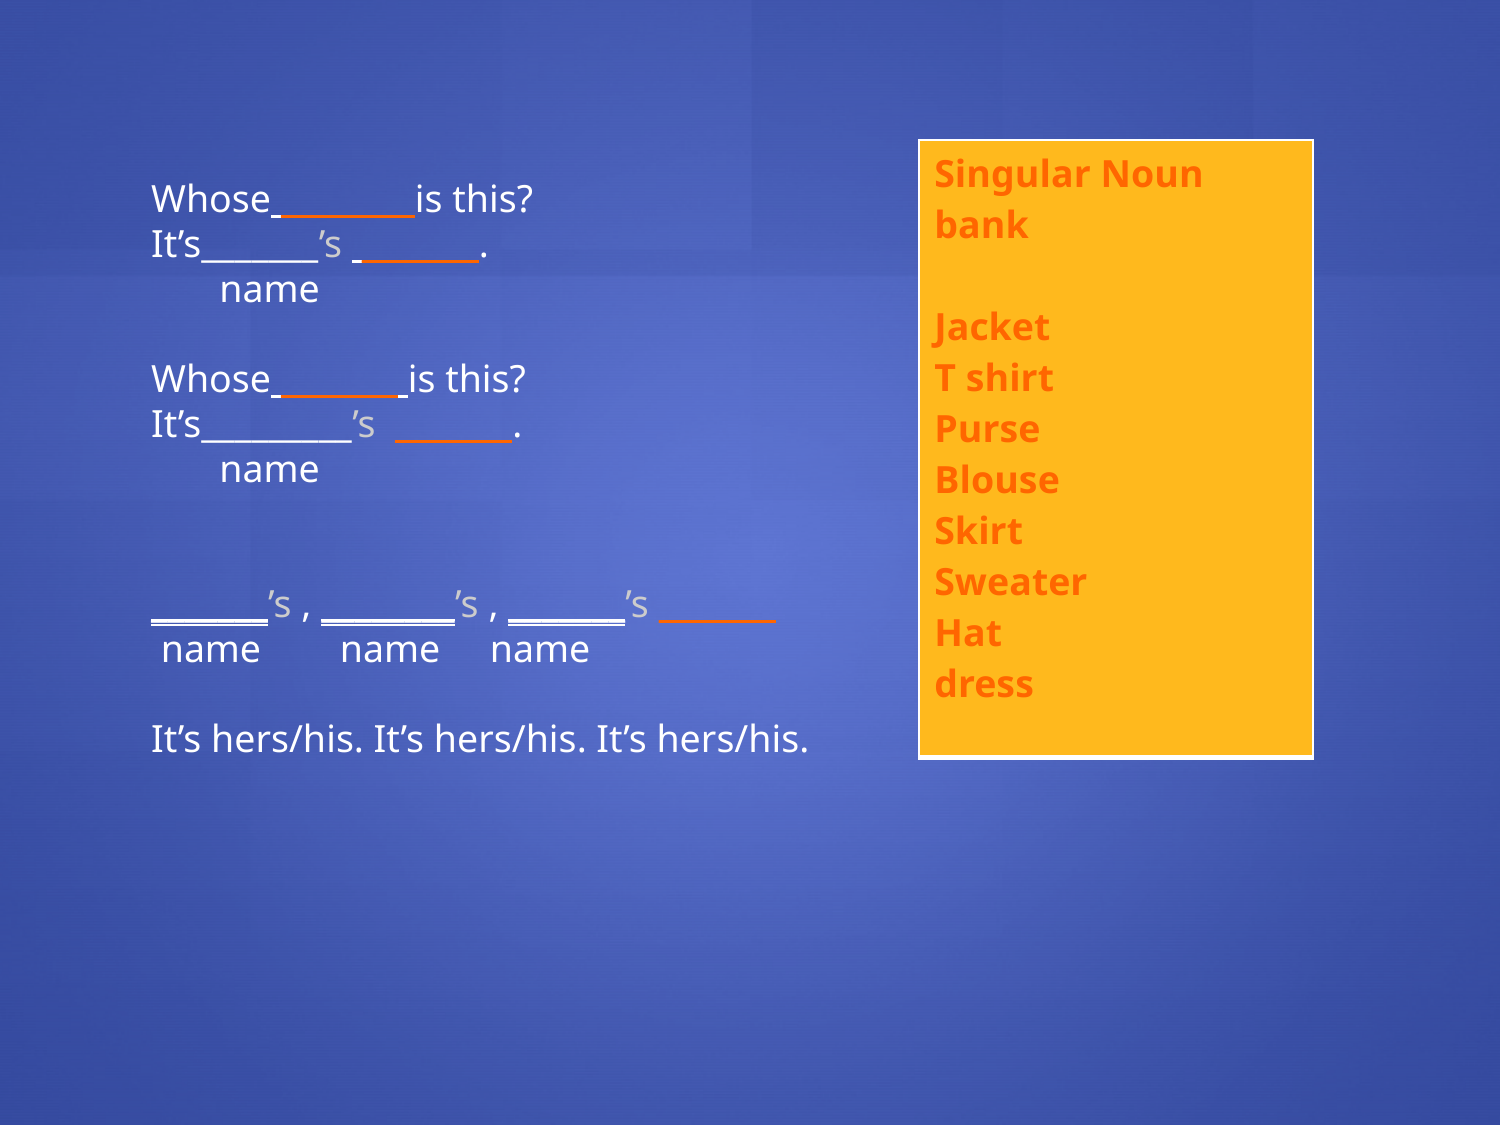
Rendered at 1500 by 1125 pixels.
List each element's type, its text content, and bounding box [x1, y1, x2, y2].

text_box Whose ________is this? It’s_______’s _______. name Whose _______ is this? It’s_________’s _______. name _______’s , ________’s , _______’s _______ name name name It’s hers/his. It’s hers/his. It’s hers/his. [136, 167, 826, 812]
table_header Singular Noun bank Jacket T shirt Purse Blouse Skirt Sweater Hat dress [920, 141, 1312, 755]
